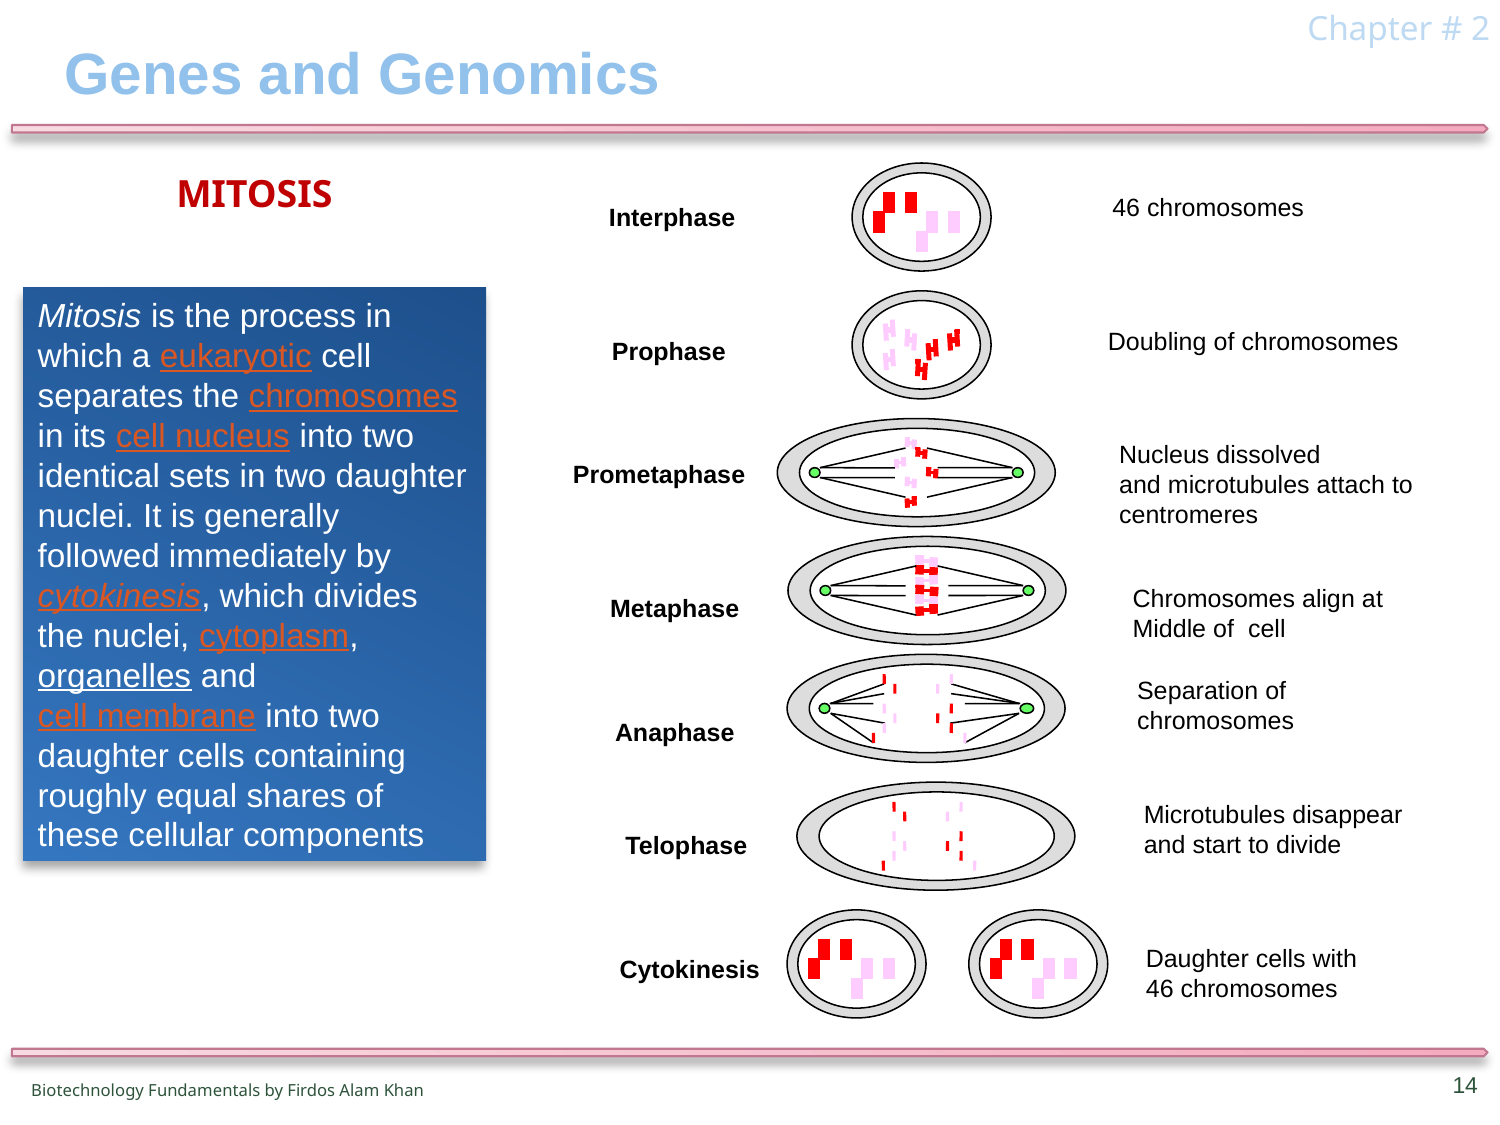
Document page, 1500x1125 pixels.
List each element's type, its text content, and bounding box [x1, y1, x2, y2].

slide_number 14 [1432, 1063, 1493, 1115]
text_box Mitosis is the process in which a eukaryotic cell separates the chromosomes in its cell nucleus into two identical sets in two daughter nuclei. It is generally followed immediately by cytokinesis, which divides the nuclei, cytoplasm, organelles and cell membrane into two daughter cells containing roughly equal shares of these cellular components [23, 287, 487, 861]
text_box [10, 123, 1489, 134]
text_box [566, 162, 1422, 1019]
text_box Biotechnology Fundamentals by Firdos Alam Khan [16, 1072, 440, 1108]
title Genes and Genomics [49, 27, 1225, 116]
text_box Chapter # 2 [1292, 0, 1500, 55]
text_box [10, 1047, 1489, 1058]
text_box mitosis [161, 162, 348, 223]
